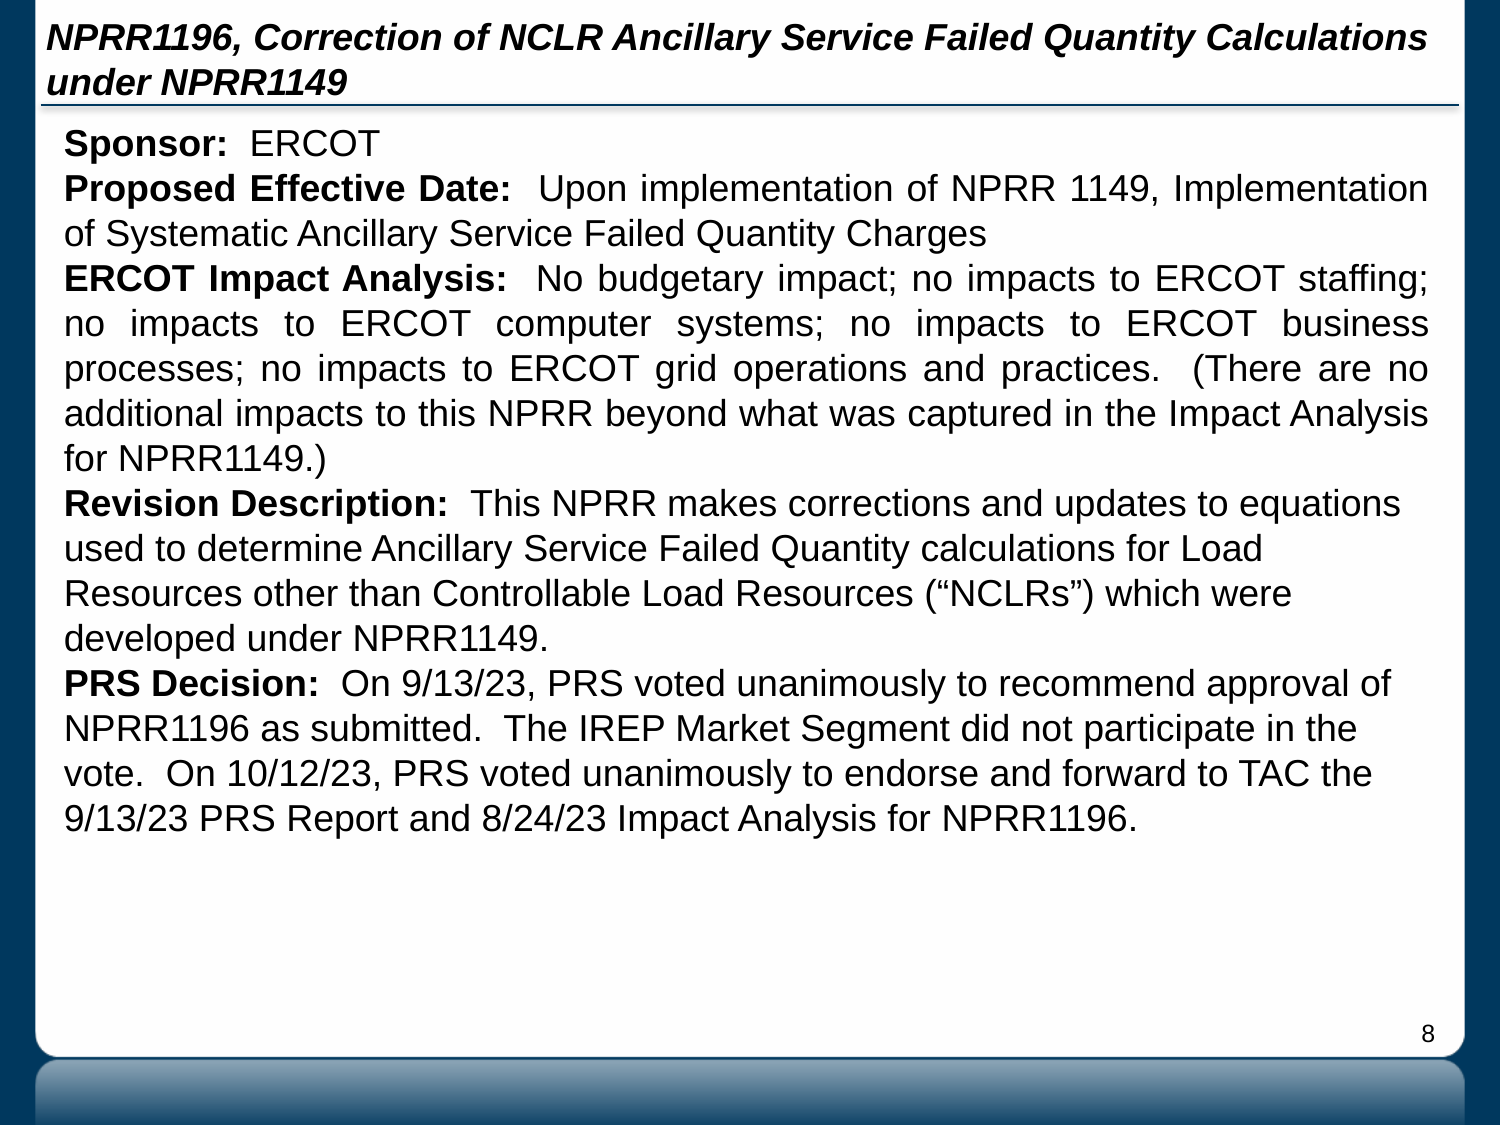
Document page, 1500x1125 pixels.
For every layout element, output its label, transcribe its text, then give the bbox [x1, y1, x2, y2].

text_box Sponsor: ERCOT Proposed Effective Date: Upon implementation of NPRR 1149, Implementation of Systematic Ancillary Service Failed Quantity Charges ERCOT Impact Analysis: No budgetary impact; no impacts to ERCOT staffing; no impacts to ERCOT computer systems; no impacts to ERCOT business processes; no impacts to ERCOT grid operations and practices. (There are no additional impacts to this NPRR beyond what was captured in the Impact Analysis for NPRR1149.) Revision Description: This NPRR makes corrections and updates to equations used to determine Ancillary Service Failed Quantity calculations for Load Resources other than Controllable Load Resources (“NCLRs”) which were developed under NPRR1149. PRS Decision: On 9/13/23, PRS voted unanimously to recommend approval of NPRR1196 as submitted. The IREP Market Segment did not participate in the vote. On 10/12/23, PRS voted unanimously to endorse and forward to TAC the 9/13/23 PRS Report and 8/24/23 Impact Analysis for NPRR1196. [11, 111, 1444, 846]
title NPRR1196, Correction of NCLR Ancillary Service Failed Quantity Calculations under NPRR1149 [31, 20, 1464, 97]
picture [35, 0, 1465, 1125]
